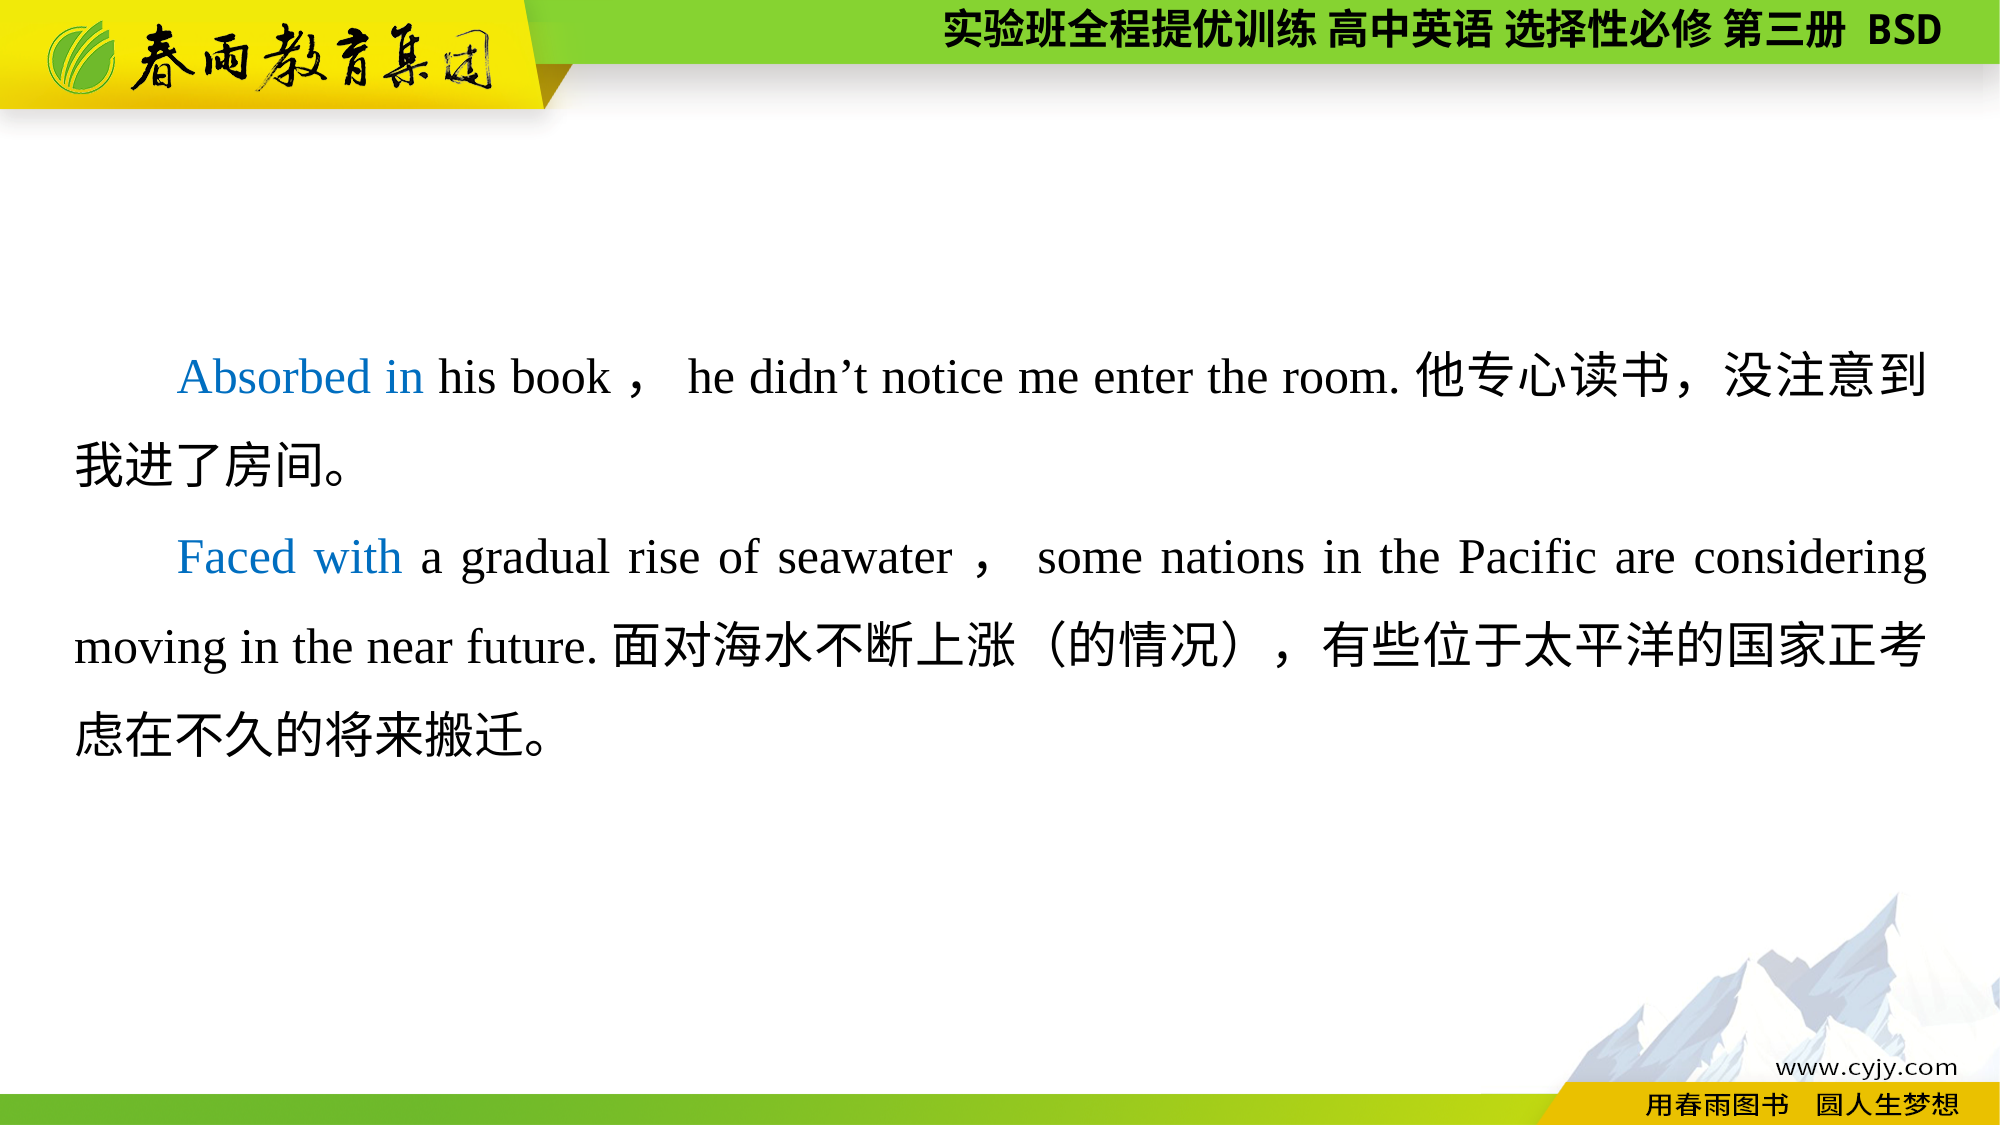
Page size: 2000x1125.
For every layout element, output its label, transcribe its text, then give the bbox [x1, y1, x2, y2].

list Absorbed in his book，he didn’t notice me enter the room.他专心读书，没注意到我进了房间。 Faced with a gradual rise of seawater，some nations in the Pacific are considering moving in the near future.面对海水不断上涨（的情况），有些位于太平洋的国家正考虑在不久的将来搬迁。 [59, 305, 1944, 776]
picture [0, 0, 2000, 1125]
